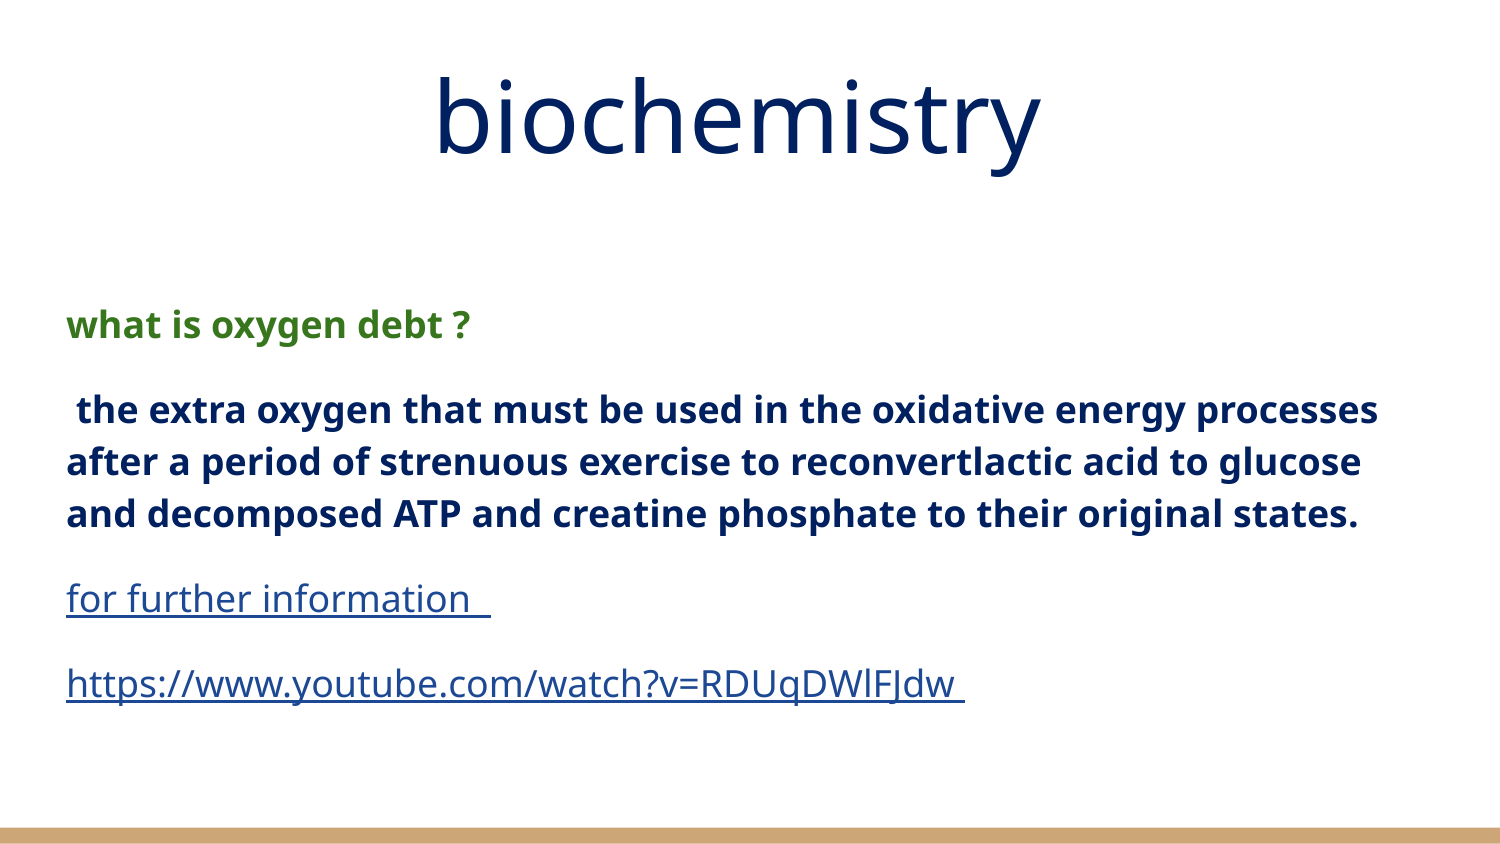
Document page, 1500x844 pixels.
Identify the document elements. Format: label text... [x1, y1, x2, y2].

list what is oxygen debt ? the extra oxygen that must be used in the oxidative energy processes after a period of strenuous exercise to reconvertlactic acid to glucose and decomposed ATP and creatine phosphate to their original states. for further information https://www.youtube.com/watch?v=RDUqDWlFJdw [51, 200, 1449, 752]
title biochemistry [51, 51, 1449, 189]
